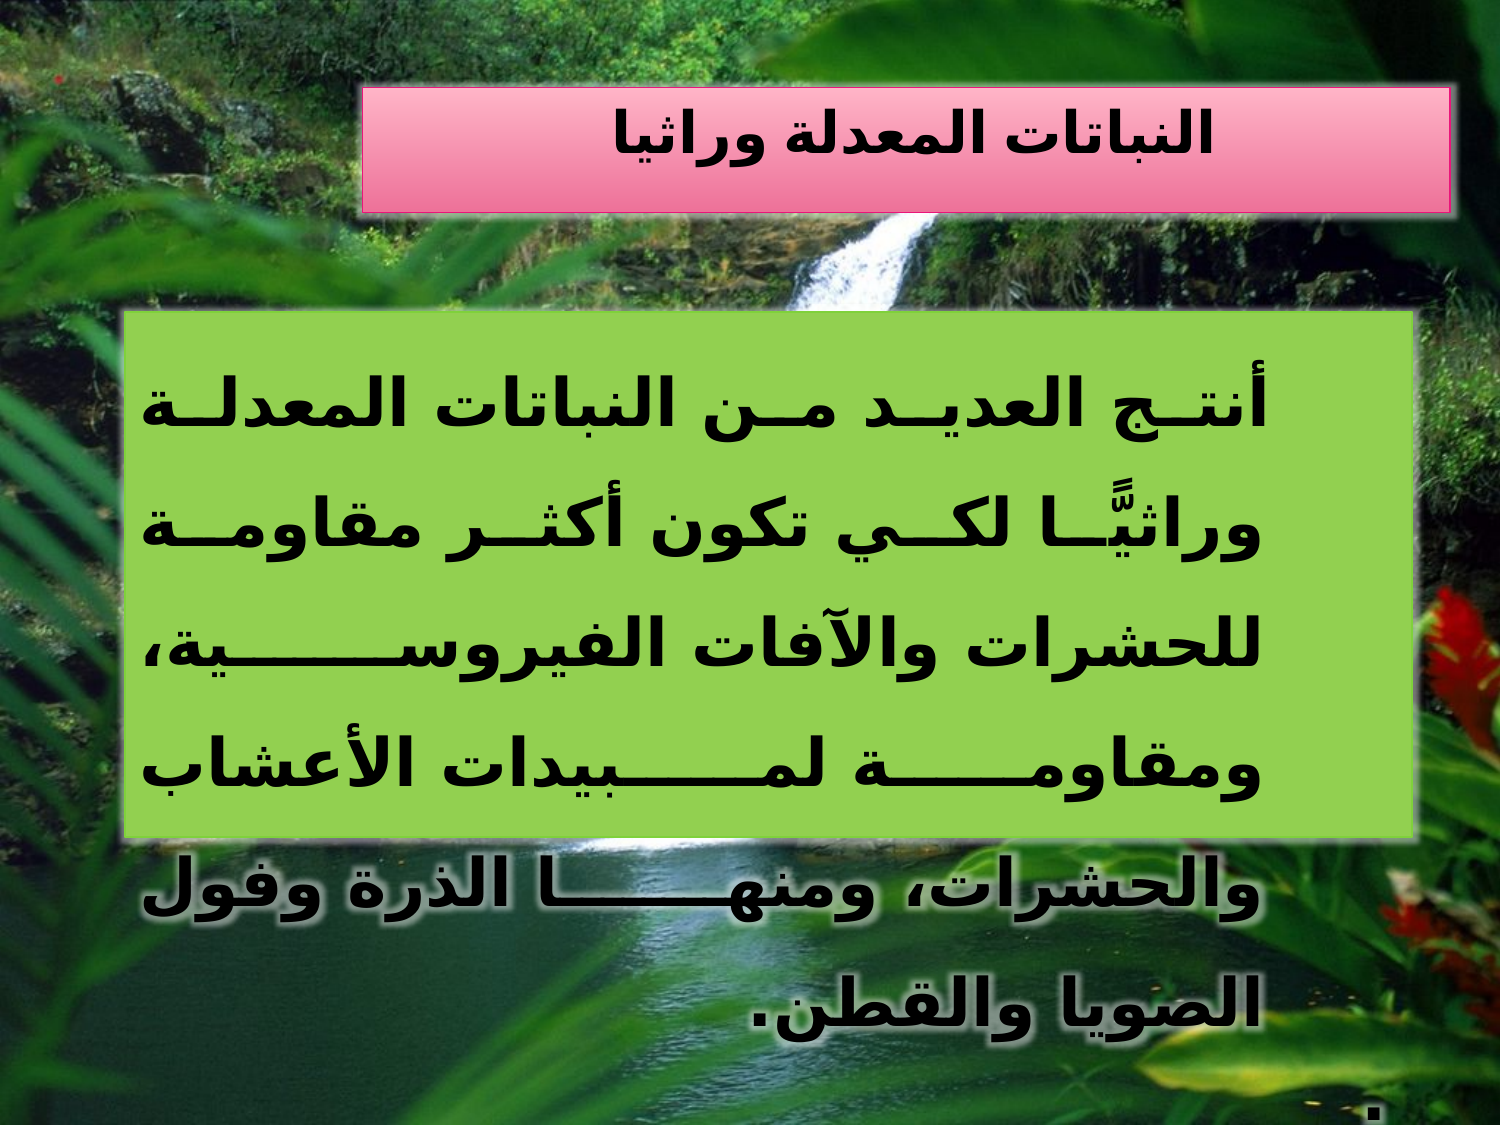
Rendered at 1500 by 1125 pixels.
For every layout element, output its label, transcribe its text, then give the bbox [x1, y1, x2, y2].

text_box النباتات المعدلة وراثيا [362, 87, 1451, 213]
picture [0, 0, 1500, 1125]
text_box أنتج العديد من النباتات المعدلة وراثيًّا لكي تكون أكثر مقاومة للحشرات والآفات الفيروسية، ومقاومة لمبيدات الأعشاب والحشرات، ومنها الذرة وفول الصويا والقطن. . [124, 311, 1413, 838]
